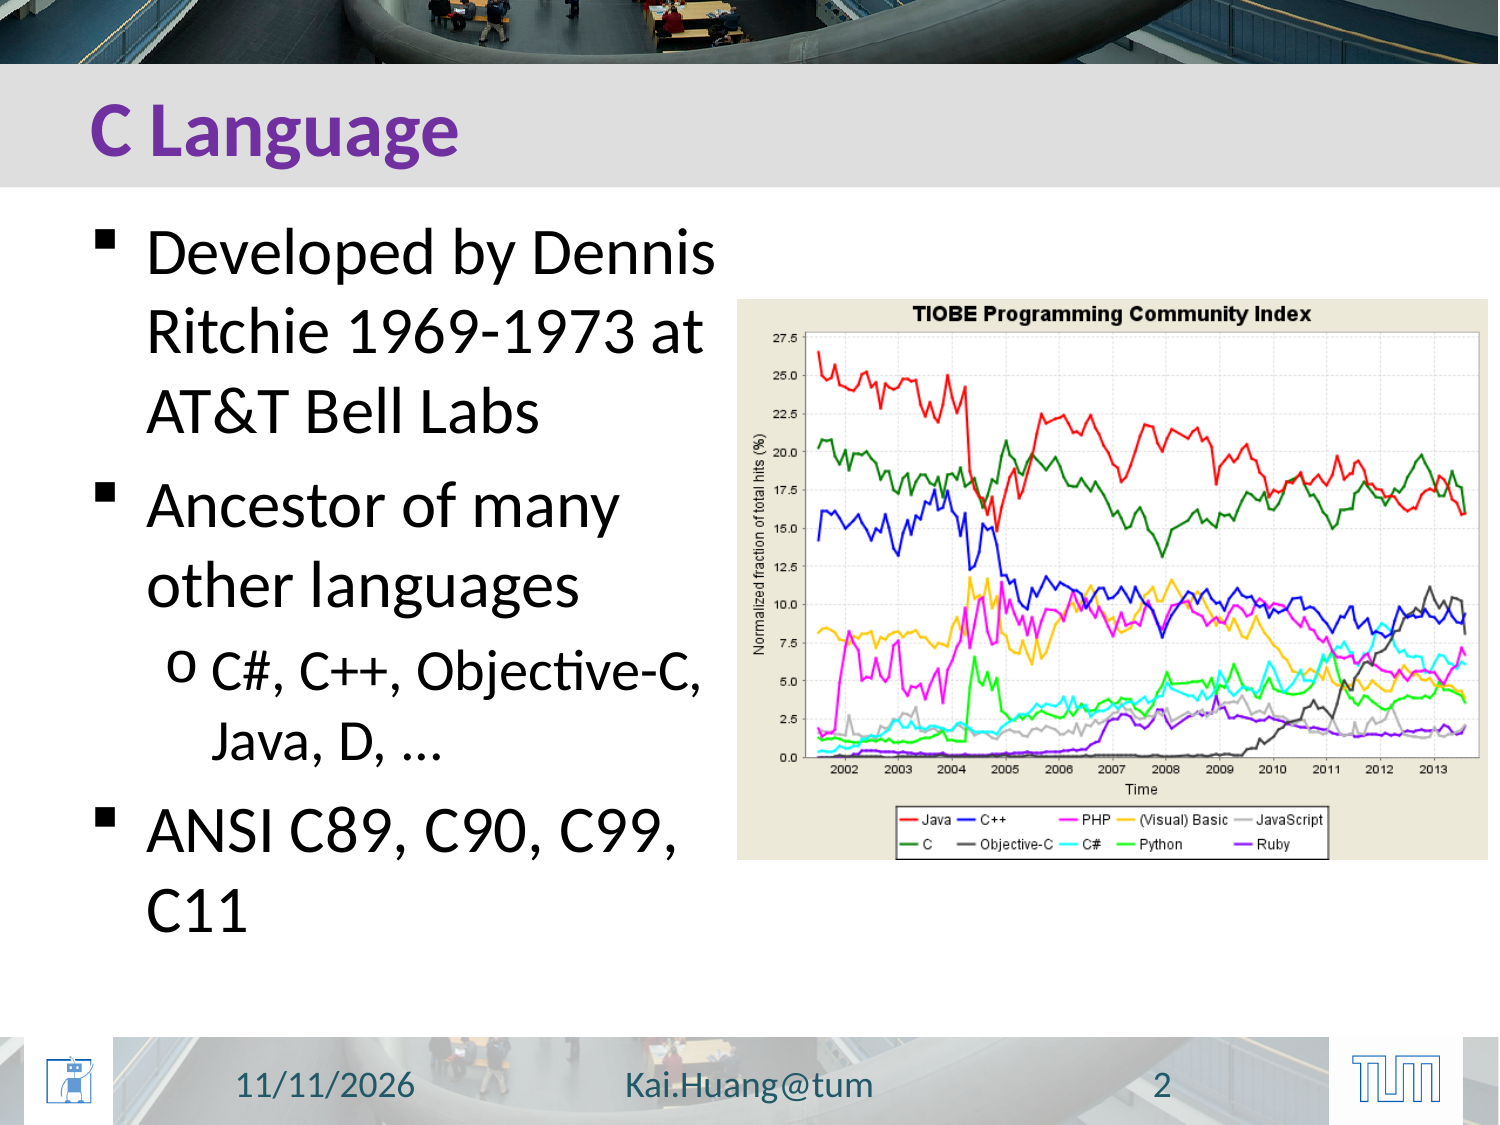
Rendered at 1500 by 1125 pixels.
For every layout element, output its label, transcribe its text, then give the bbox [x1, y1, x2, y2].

picture [0, 0, 1500, 64]
slide_number 2 [1012, 1052, 1313, 1113]
list Developed by Dennis Ritchie 1969-1973 at AT&T Bell Labs Ancestor of many other languages C#, C++, Objective-C, Java, D, ... ANSI C89, C90, C99, C11 [75, 200, 763, 1025]
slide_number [162, 1052, 488, 1113]
footer Kai.Huang@tum [512, 1052, 988, 1113]
picture [737, 299, 1488, 860]
title C Language [75, 62, 1425, 188]
picture [0, 1032, 1500, 1125]
